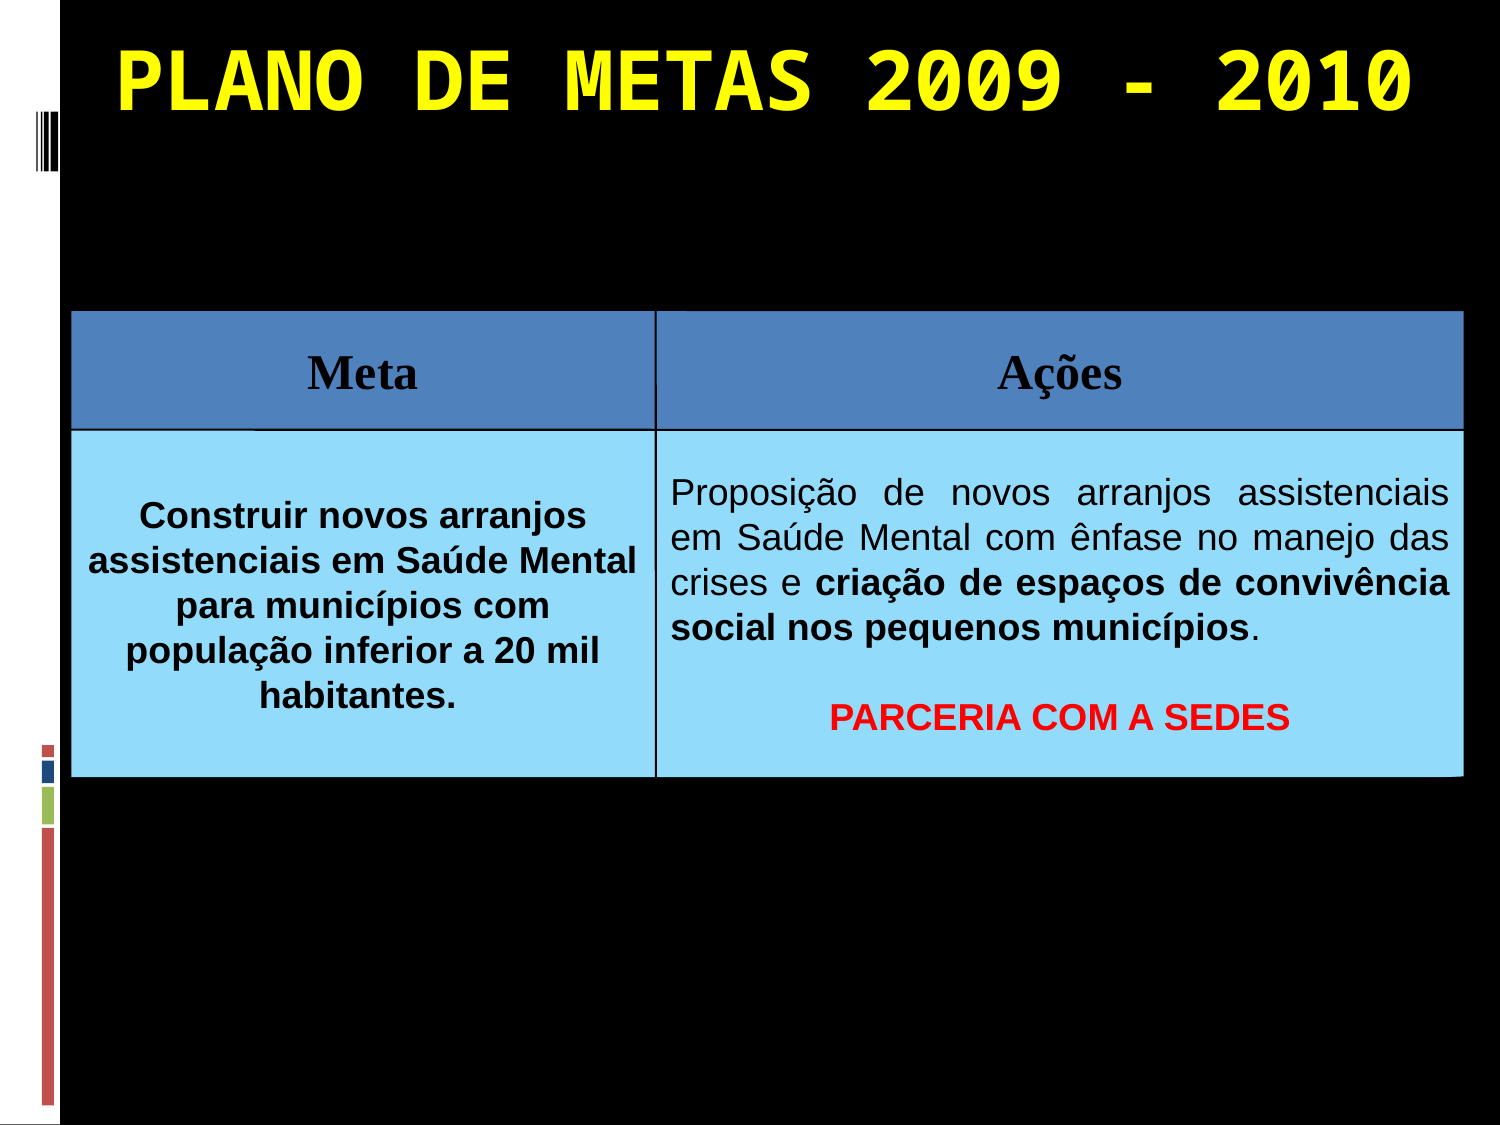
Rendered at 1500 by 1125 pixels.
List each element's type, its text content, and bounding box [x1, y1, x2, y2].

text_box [70, 309, 1466, 1125]
text_box PLANO DE METAS 2009 - 2010 [100, 19, 1471, 161]
